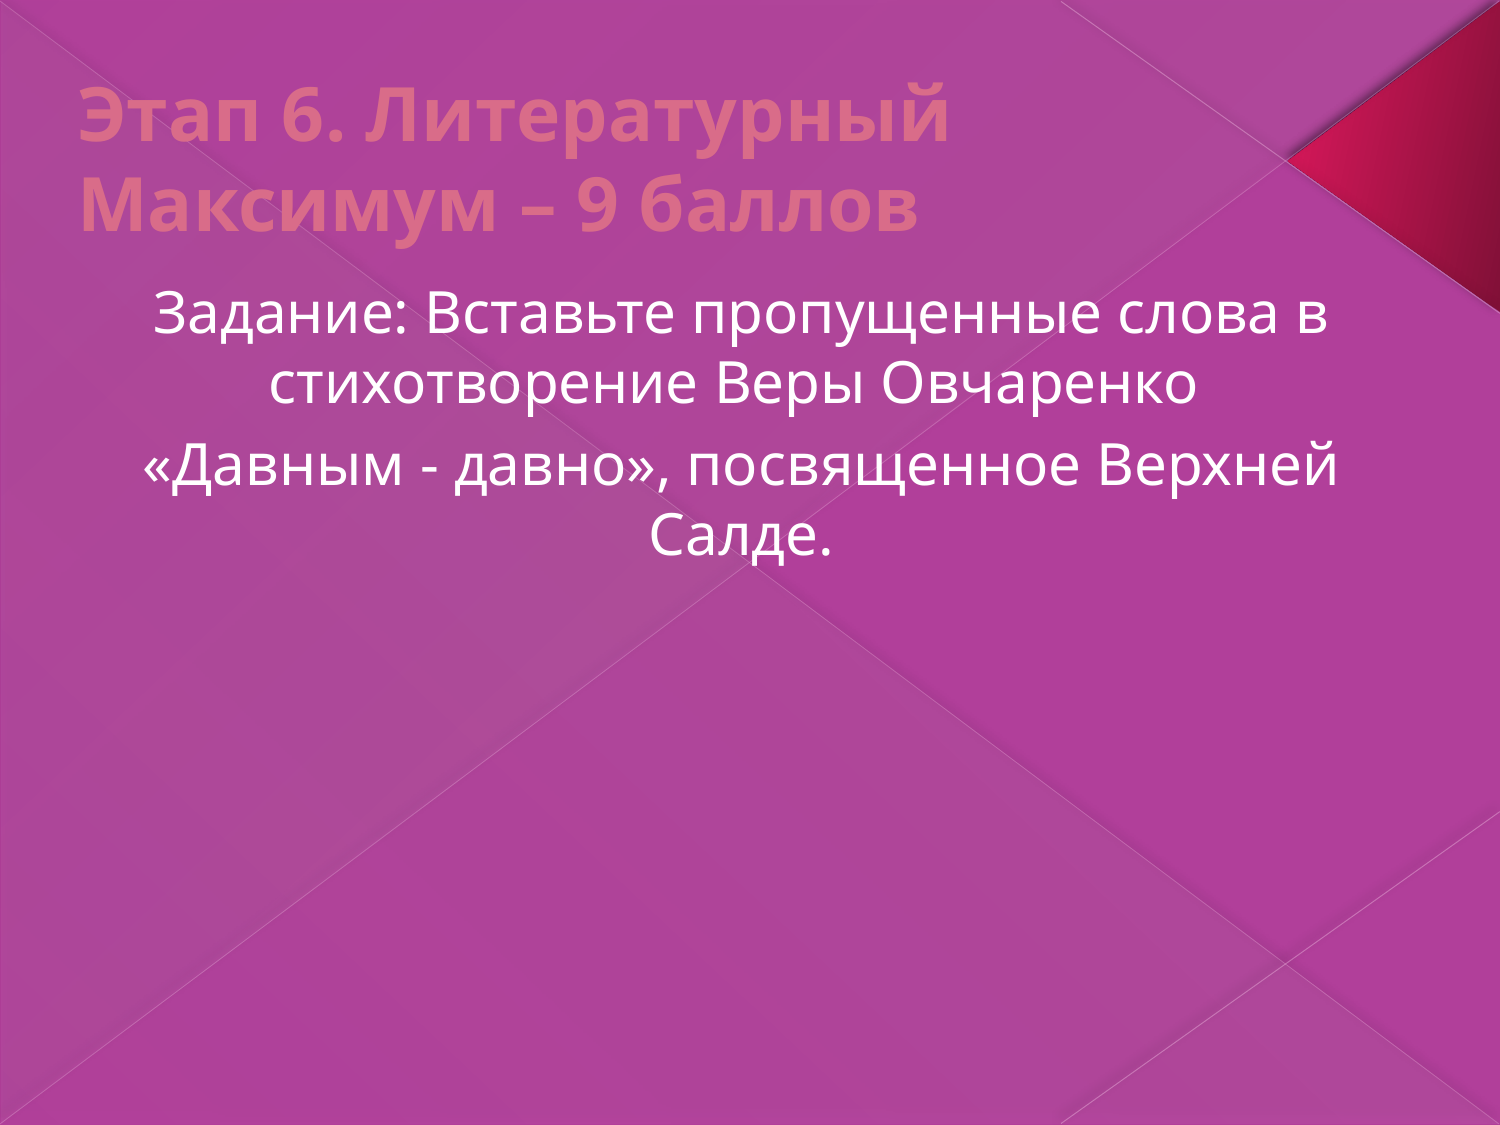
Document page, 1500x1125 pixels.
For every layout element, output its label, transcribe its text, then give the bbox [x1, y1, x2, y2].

title Этап 6. Литературный Максимум – 9 баллов [62, 44, 1250, 267]
list Задание: Вставьте пропущенные слова в стихотворение Веры Овчаренко «Давным - давно», посвященное Верхней Салде. [62, 267, 1412, 644]
